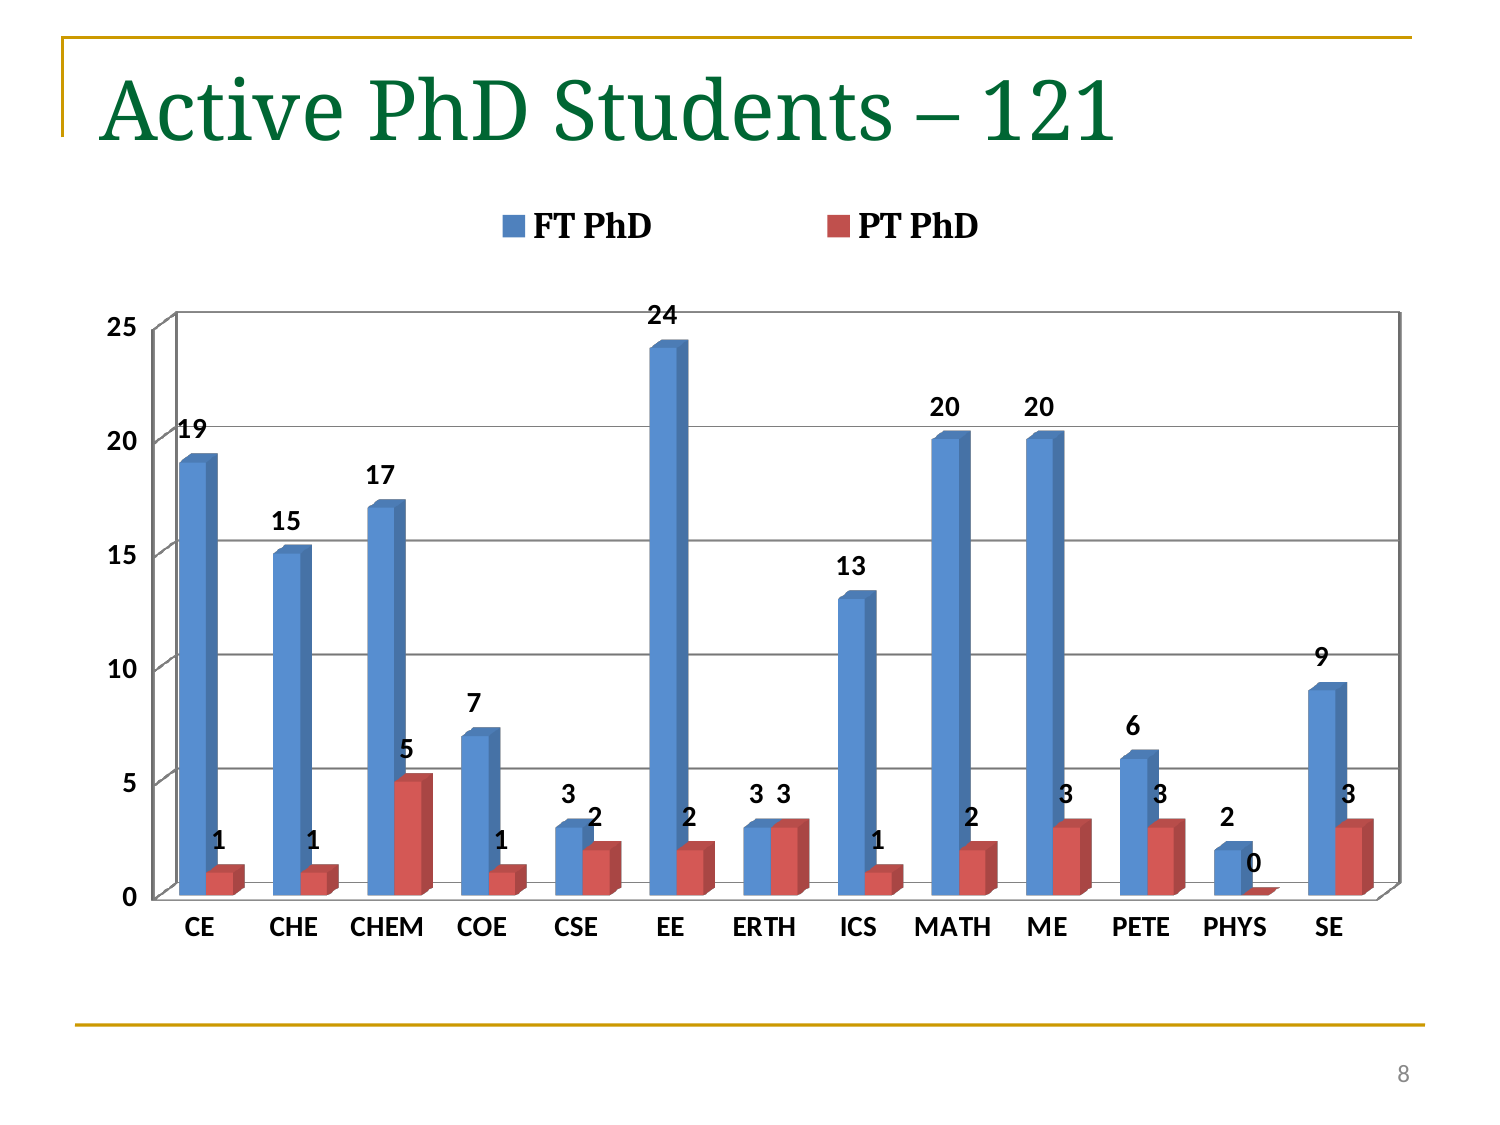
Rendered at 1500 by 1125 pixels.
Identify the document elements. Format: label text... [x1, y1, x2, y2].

text_box 8 [1074, 1042, 1425, 1103]
text_box Active PhD Students – 121 [62, 49, 1500, 188]
chart [62, 162, 1426, 1013]
